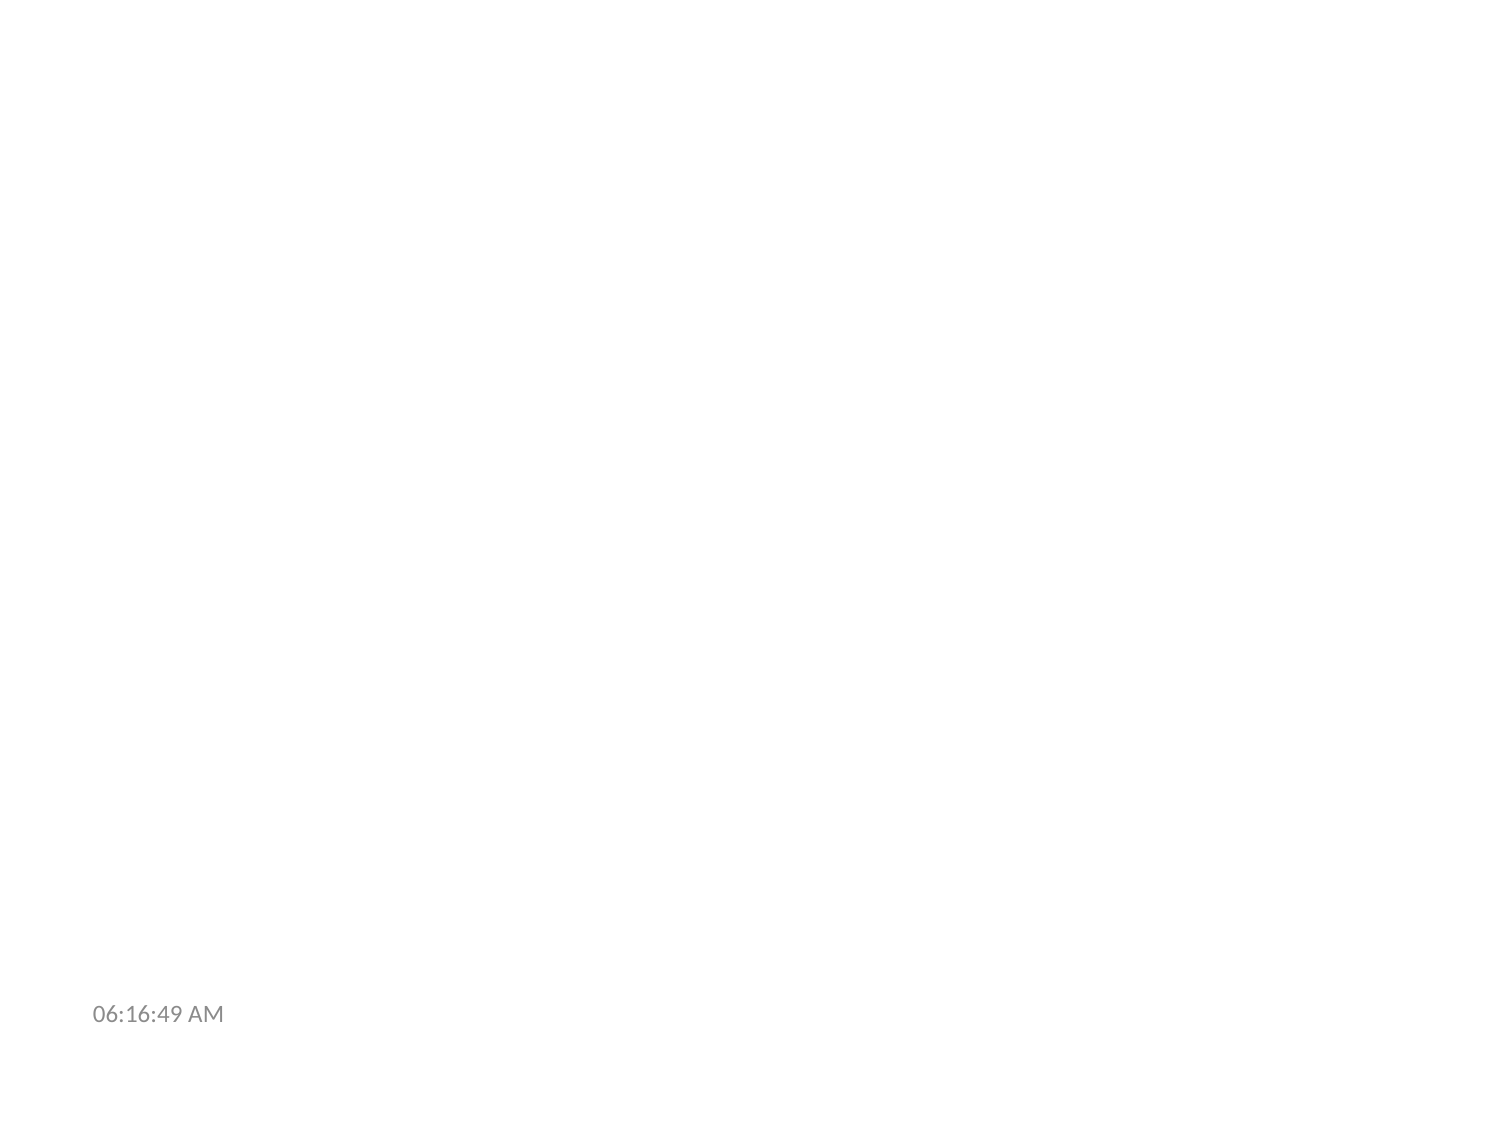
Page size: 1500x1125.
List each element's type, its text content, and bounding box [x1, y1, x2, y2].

text_box 3:35:09 PM [77, 982, 428, 1043]
